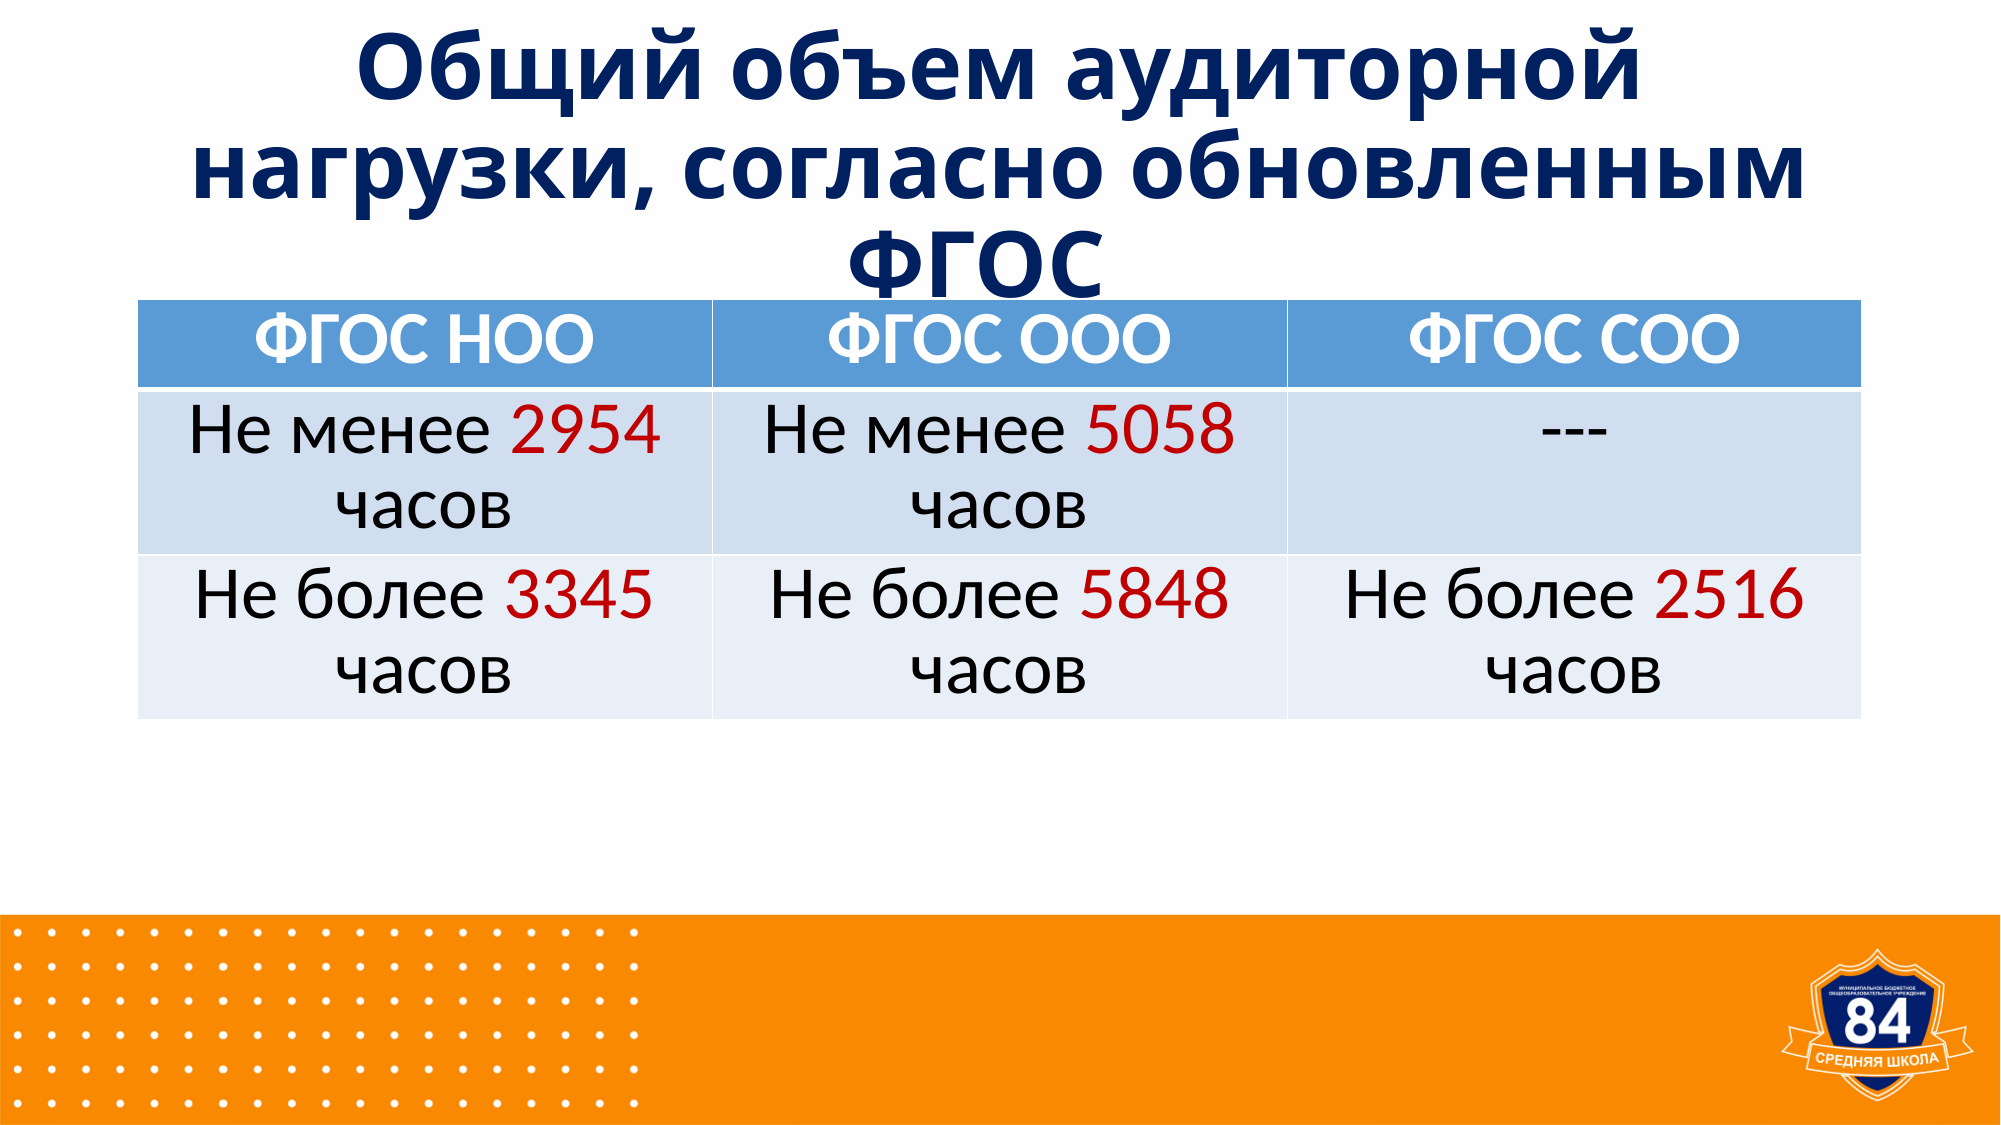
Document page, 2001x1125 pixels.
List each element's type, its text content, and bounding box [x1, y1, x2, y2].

table_cell Не более 3345 часов [138, 556, 712, 719]
table_cell Не менее 2954 часов [138, 392, 712, 554]
picture [0, 0, 2001, 1125]
table_cell Не менее 5058 часов [713, 392, 1287, 554]
title Общий объем аудиторной нагрузки, согласно обновленным ФГОС [137, 59, 1863, 278]
table_header ФГОС ООО [713, 300, 1287, 387]
table_header ФГОС НОО [138, 300, 712, 387]
table_cell --- [1288, 392, 1861, 554]
table_header ФГОС СОО [1288, 300, 1861, 387]
table_cell Не более 2516 часов [1288, 556, 1861, 719]
table_cell Не более 5848 часов [713, 556, 1287, 719]
